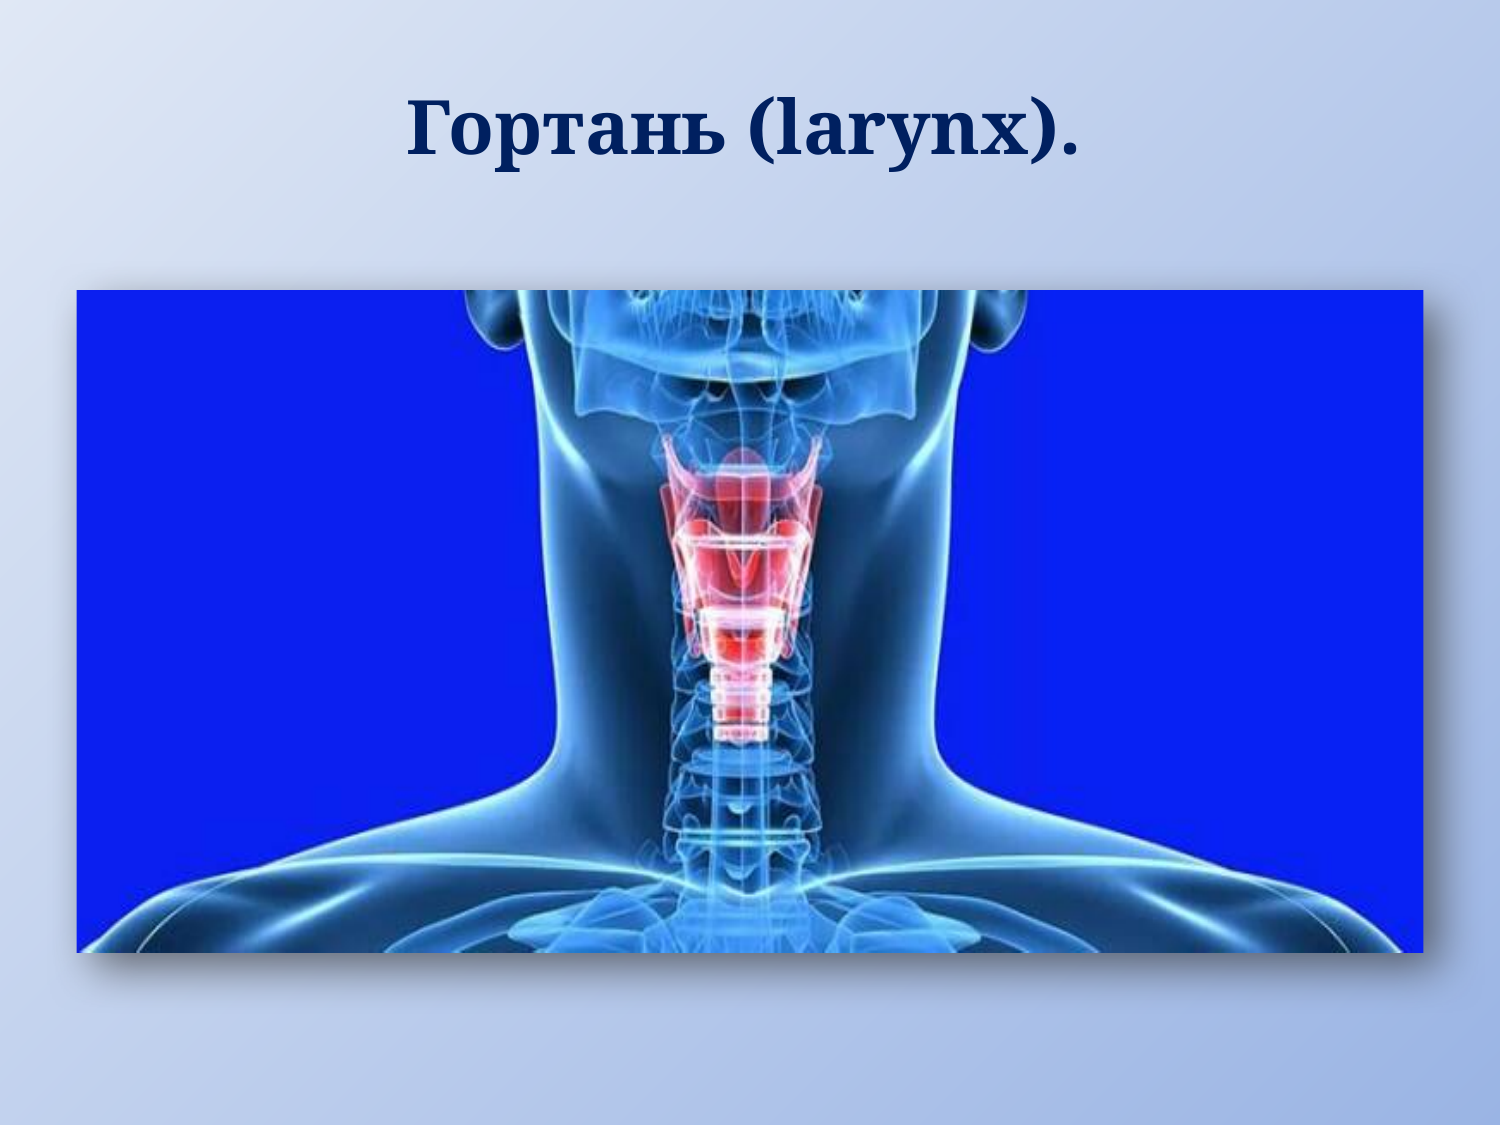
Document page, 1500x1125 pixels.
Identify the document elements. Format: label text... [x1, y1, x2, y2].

title Гортань (larynx). [69, 30, 1420, 219]
picture [76, 290, 1424, 953]
